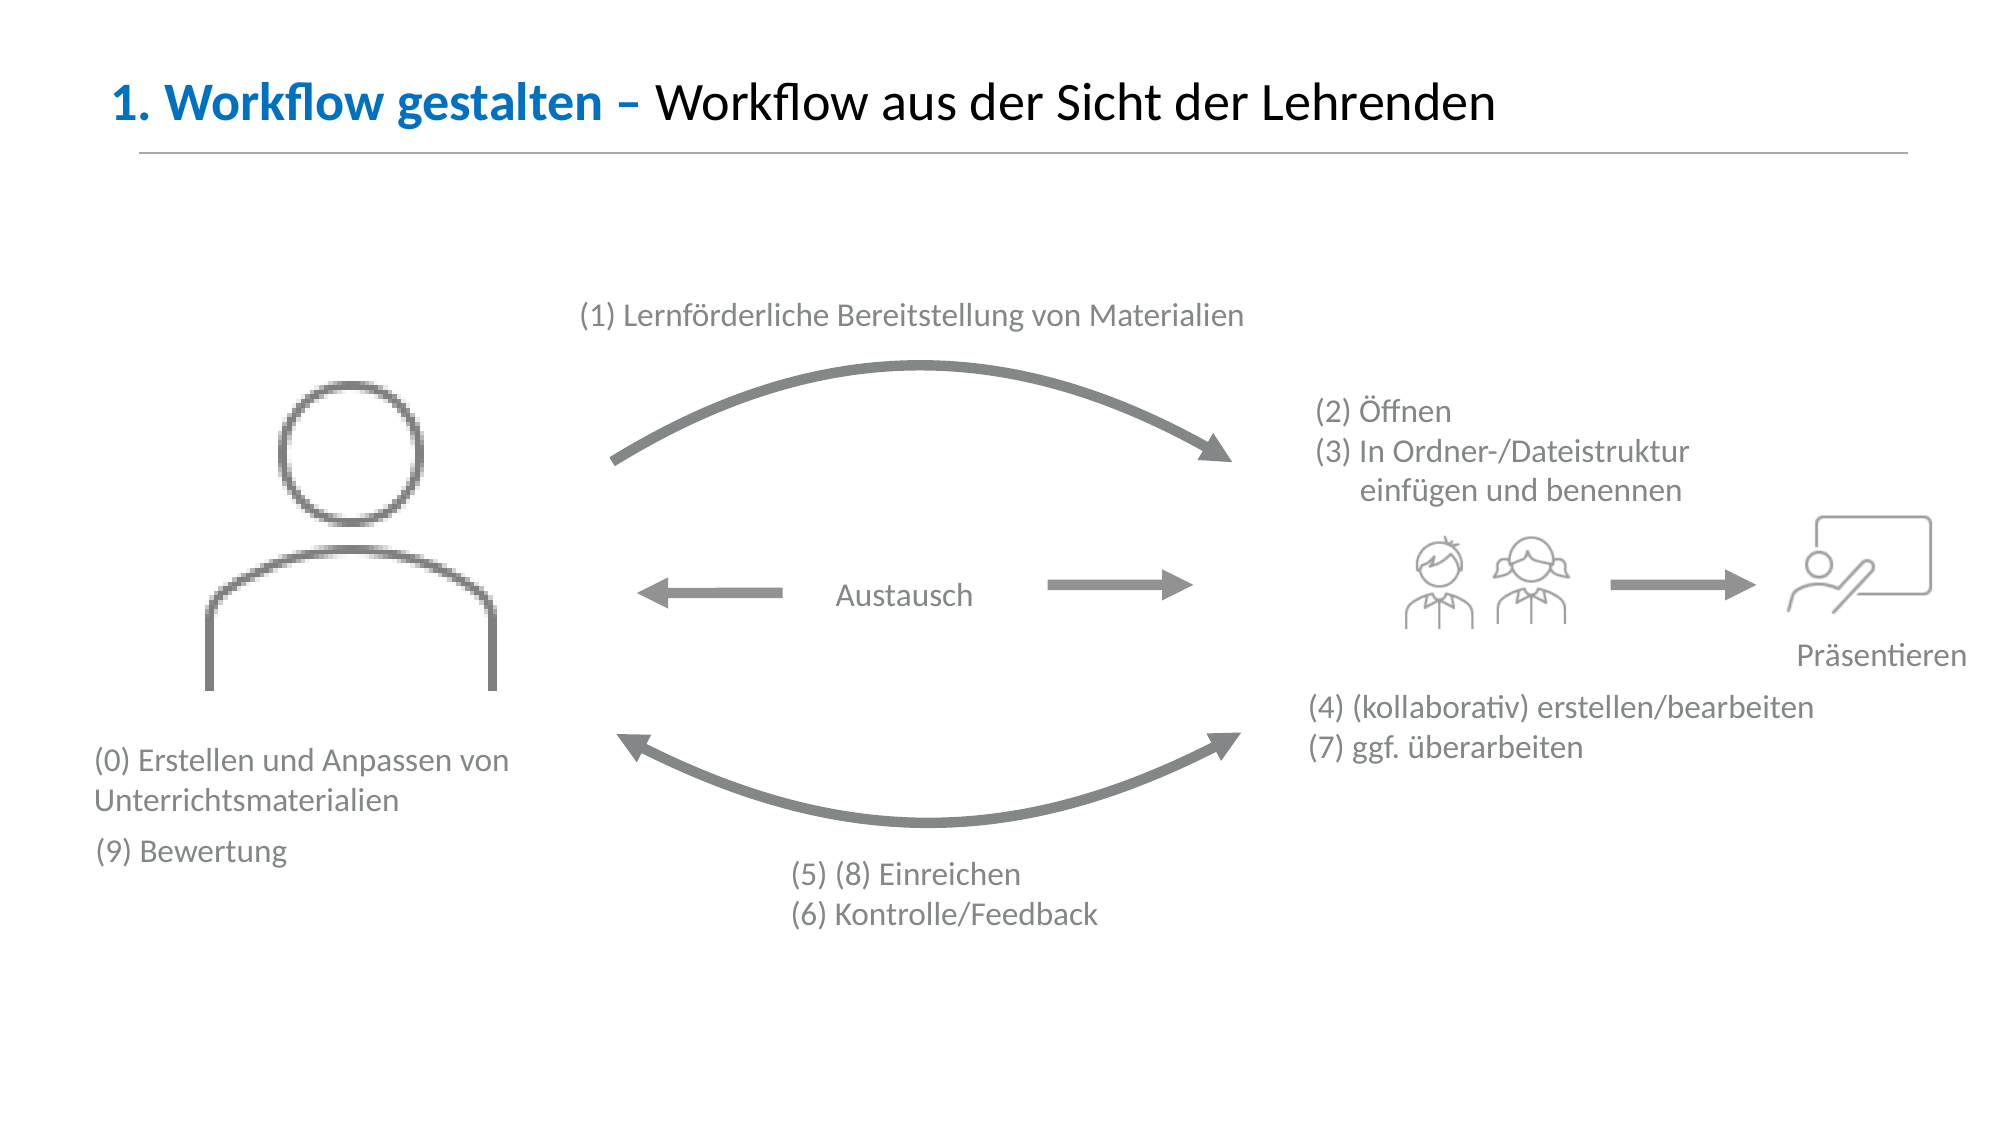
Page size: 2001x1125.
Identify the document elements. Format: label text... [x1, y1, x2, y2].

text_box (5) (8) Einreichen (6) Kontrolle/Feedback [787, 849, 1102, 936]
text_box Präsentieren [1793, 629, 1972, 676]
picture [1780, 482, 1941, 643]
picture [132, 317, 571, 756]
text_box [612, 366, 1233, 463]
text_box (9) Bewertung [92, 825, 292, 872]
text_box (1) Lernförderliche Bereitstellung von Materialien [576, 290, 1249, 337]
text_box (0) Erstellen und Anpassen von Unterrichtsmaterialien [90, 734, 665, 861]
text_box 1. Workflow gestalten – Workflow aus der Sicht der Lehrenden [95, 65, 1698, 153]
picture [1375, 515, 1596, 648]
text_box (4) (kollaborativ) erstellen/bearbeiten (7) ggf. überarbeiten [1304, 681, 1819, 768]
text_box [638, 732, 1242, 822]
text_box [1047, 578, 1194, 592]
text_box [636, 586, 783, 600]
text_box [1610, 578, 1757, 592]
text_box (2) Öffnen (3) In Ordner-/Dateistruktur einfügen und benennen [1311, 385, 1694, 512]
text_box Austausch [832, 569, 978, 616]
